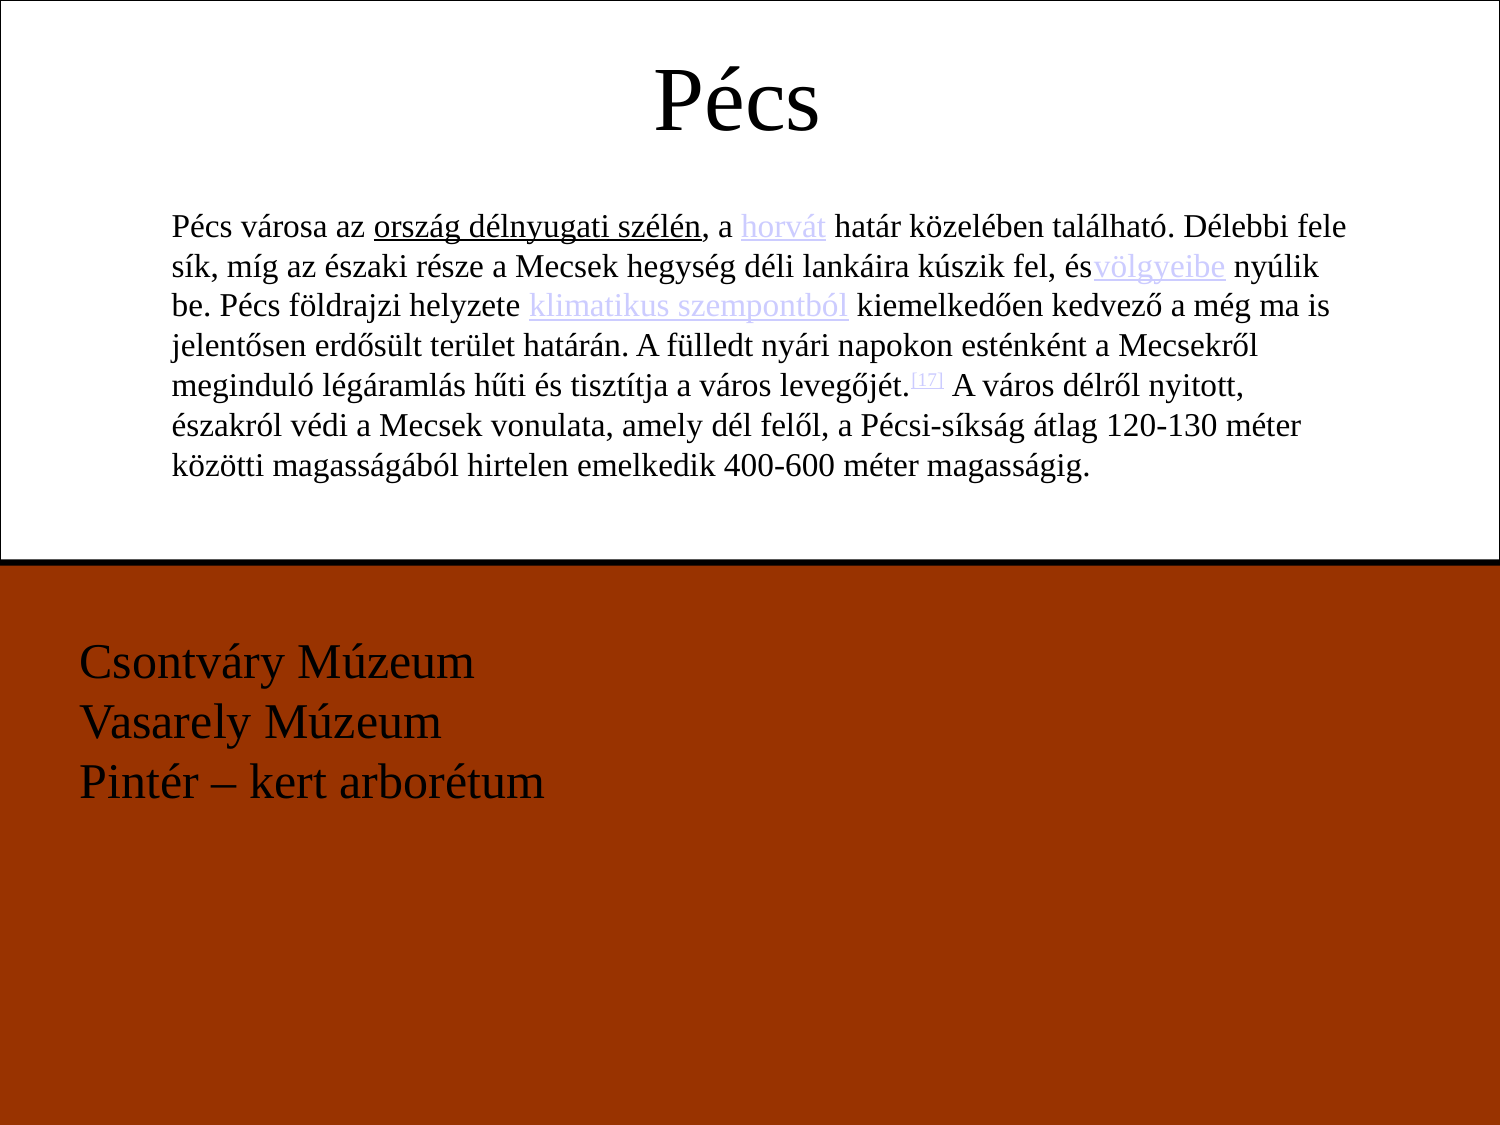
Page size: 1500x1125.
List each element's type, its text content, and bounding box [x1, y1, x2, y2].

text_box Csontváry Múzeum Vasarely Múzeum Pintér – kert arborétum [64, 621, 739, 877]
list Pécs városa az ország délnyugati szélén, a horvát határ közelében található. Délebbi fele sík, míg az északi része a Mecsek hegység déli lankáira kúszik fel, ésvölgyeibe nyúlik be. Pécs földrajzi helyzete klimatikus szempontból kiemelkedően kedvező a még ma is jelentősen erdősült terület határán. A fülledt nyári napokon esténként a Mecsekről meginduló légáramlás hűti és tisztítja a város levegőjét.[17] A város délről nyitott, északról védi a Mecsek vonulata, amely dél felől, a Pécsi-síkság átlag 120-130 méter közötti magasságából hirtelen emelkedik 400-600 méter magasságig. [100, 196, 1376, 872]
title Pécs [100, 0, 1376, 188]
